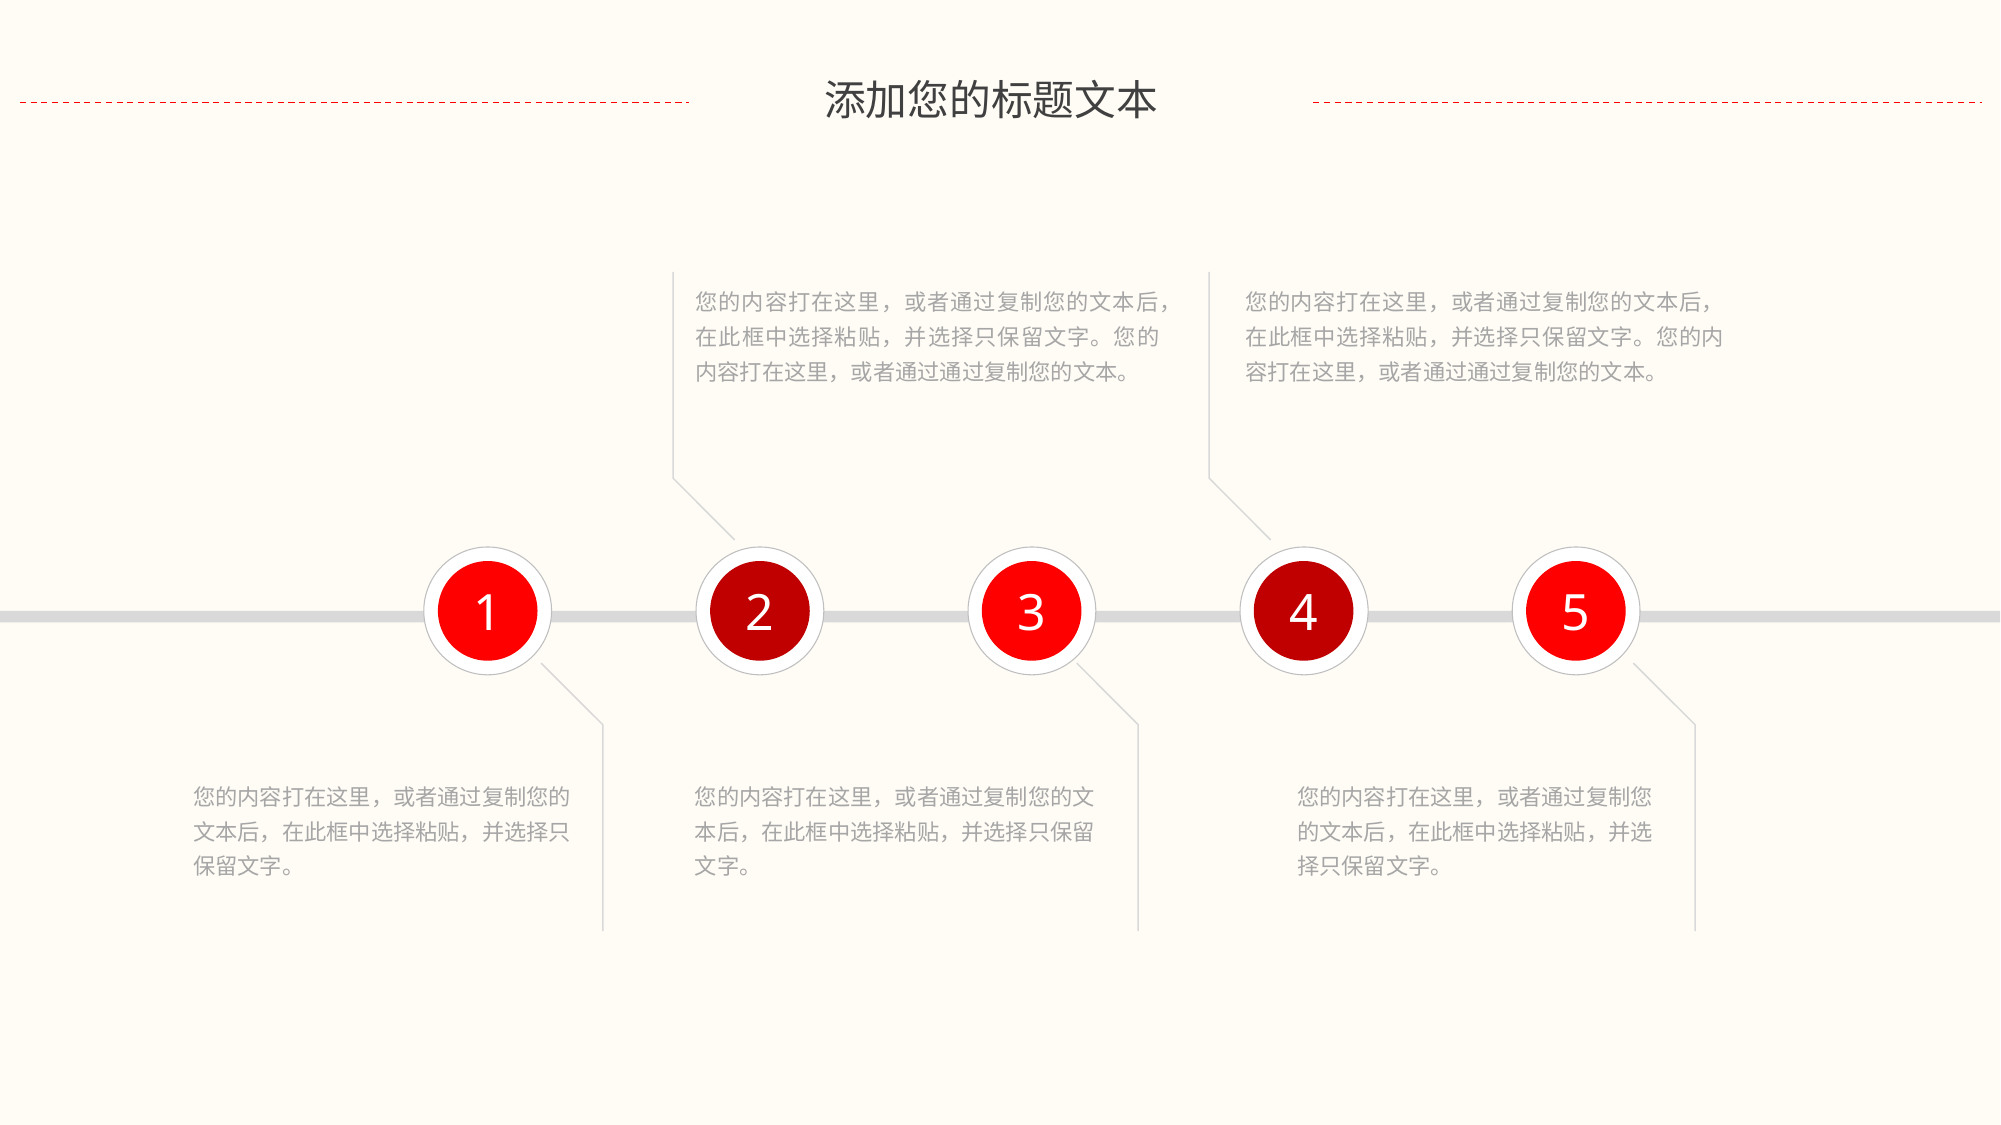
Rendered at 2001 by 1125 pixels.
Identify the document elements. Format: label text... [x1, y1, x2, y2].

text_box [965, 544, 1098, 677]
text_box [0, 609, 422, 624]
text_box 您的内容打在这里，或者通过复制您的文本后，在此框中选择粘贴，并选择只保留文字。 [1280, 766, 1684, 888]
text_box [539, 661, 605, 766]
text_box 您的内容打在这里，或者通过复制您的文本后，在此框中选择粘贴，并选择只保留文字。 [176, 766, 605, 888]
text_box 添加您的标题文本 [767, 66, 1215, 132]
text_box 您的内容打在这里，或者通过复制您的文本后，在此框中选择粘贴，并选择只保留文字。您的内容打在这里，或者通过通过复制您的文本。 [1228, 272, 1743, 393]
text_box 4 [1251, 558, 1356, 663]
text_box [1237, 544, 1371, 677]
text_box [1370, 609, 1511, 624]
text_box 5 [1524, 558, 1628, 663]
text_box 2 [708, 558, 812, 663]
text_box [592, 888, 605, 932]
text_box 您的内容打在这里，或者通过复制您的文本后，在此框中选择粘贴，并选择只保留文字。 [677, 766, 1121, 888]
text_box [1641, 609, 2001, 624]
text_box [1097, 609, 1239, 624]
text_box 您的内容打在这里，或者通过复制您的文本后，在此框中选择粘贴，并选择只保留文字。您的内容打在这里，或者通过通过复制您的文本。 [678, 272, 1177, 393]
text_box 1 [435, 558, 540, 663]
text_box [553, 609, 695, 624]
text_box [693, 544, 826, 677]
text_box [1510, 544, 1643, 677]
text_box [671, 271, 737, 542]
text_box [1631, 661, 1698, 932]
text_box 3 [979, 558, 1084, 663]
text_box [1207, 271, 1273, 542]
text_box [421, 544, 554, 677]
text_box [825, 609, 967, 624]
text_box [1075, 661, 1141, 932]
